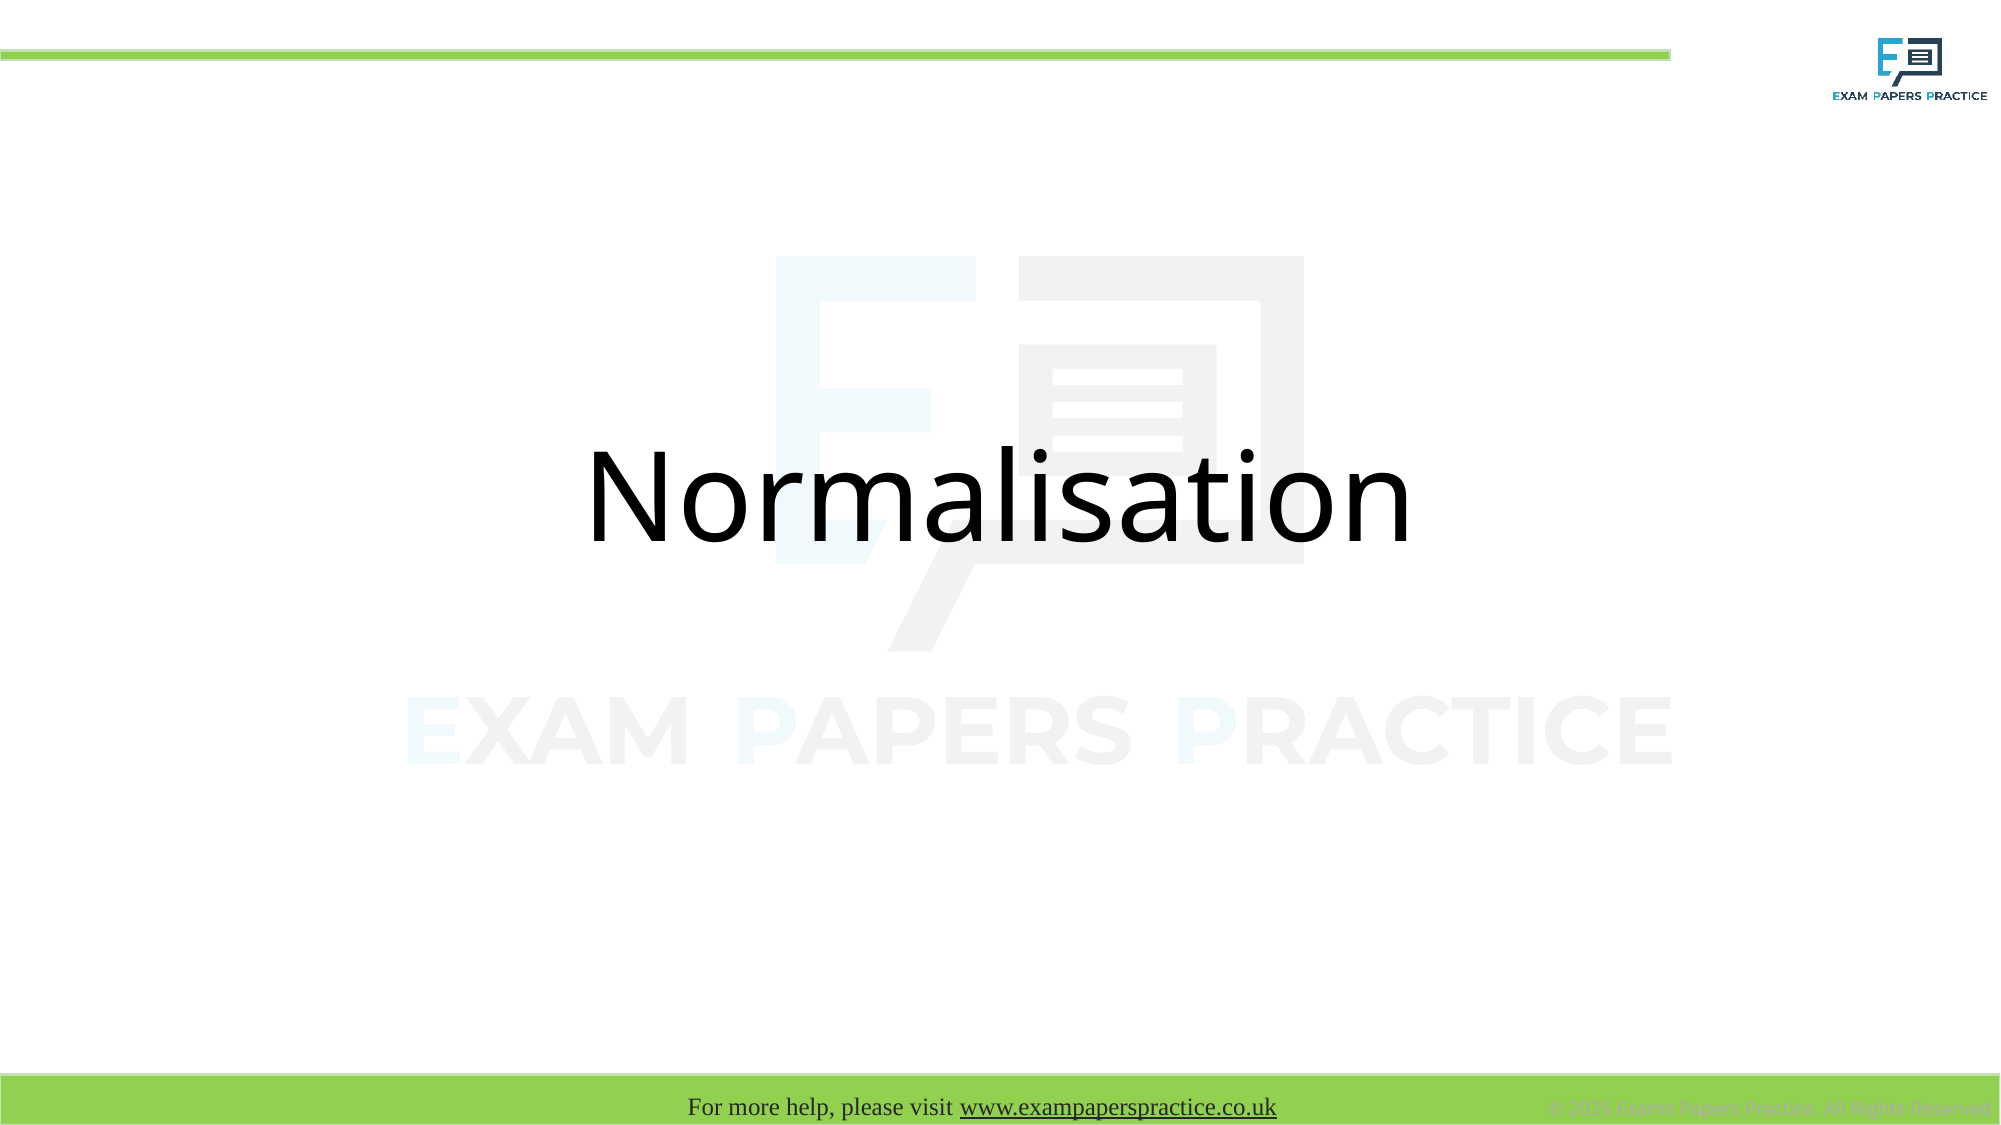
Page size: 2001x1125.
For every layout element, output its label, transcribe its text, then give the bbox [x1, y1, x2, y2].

title Normalisation [249, 184, 1750, 576]
